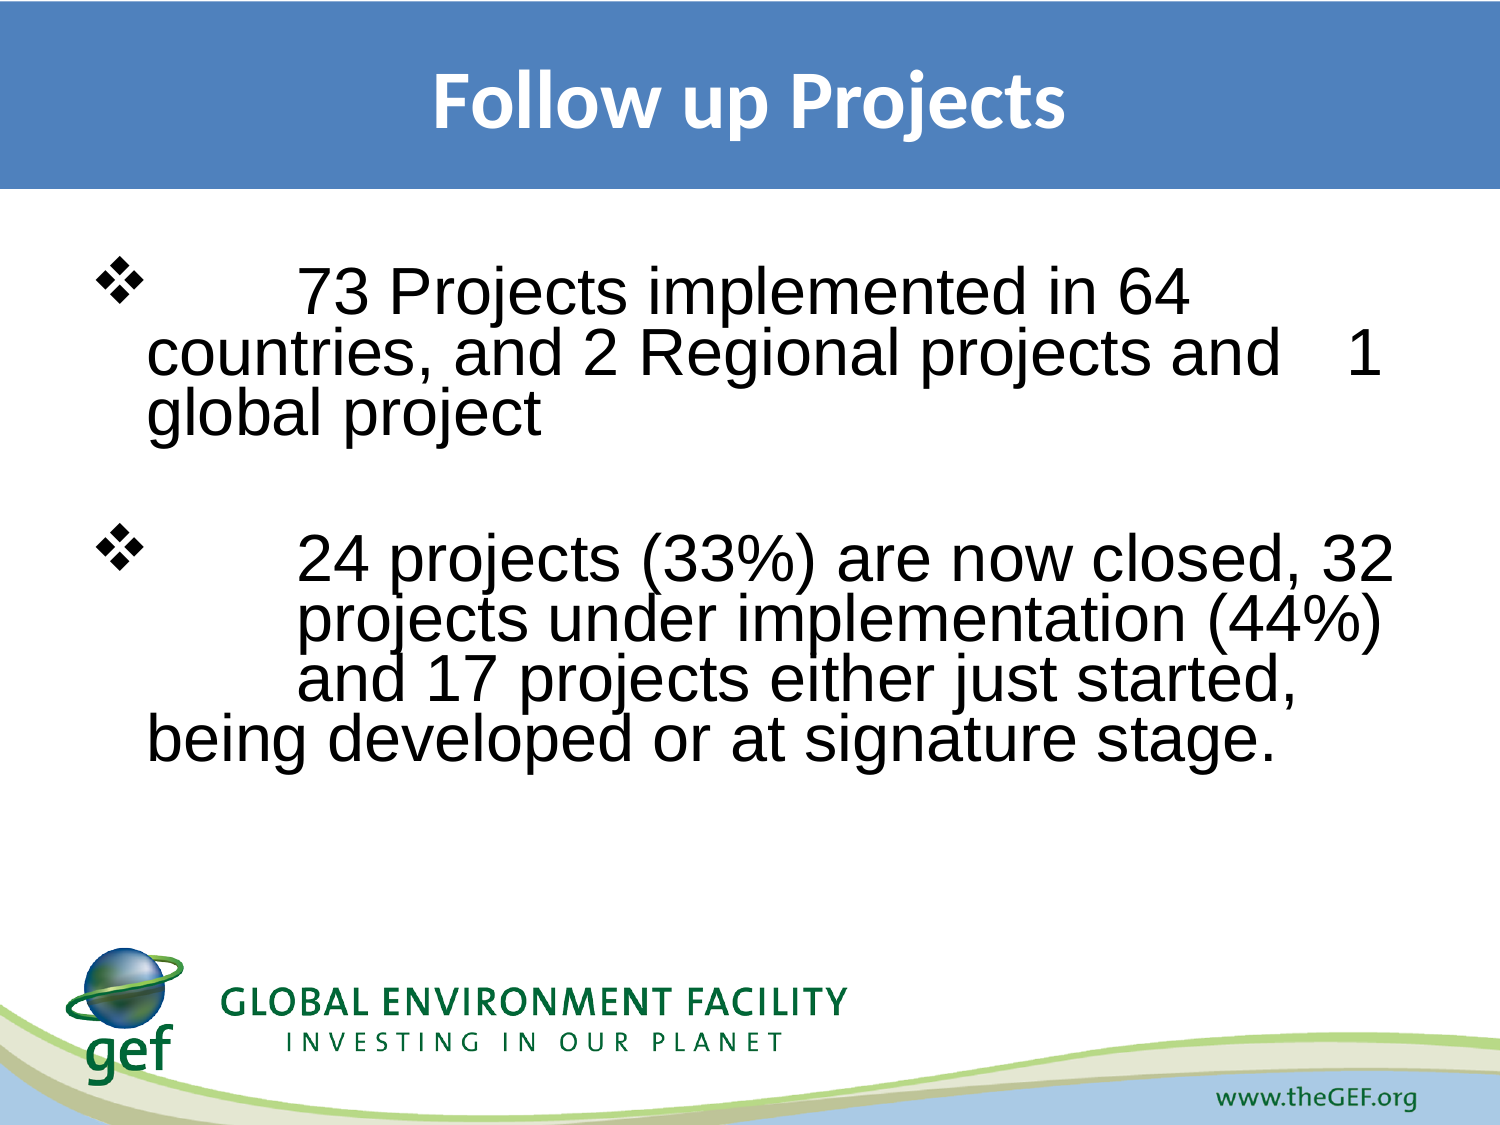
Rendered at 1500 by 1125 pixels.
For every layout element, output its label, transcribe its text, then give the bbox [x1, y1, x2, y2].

text_box Follow up Projects [0, 1, 1500, 189]
list 73 Projects implemented in 64 countries, and 2 Regional projects and 1 global project 24 projects (33%) are now closed, 32 projects under implementation (44%) and 17 projects either just started, being developed or at signature stage. [75, 189, 1425, 1000]
picture [0, 920, 1500, 1125]
